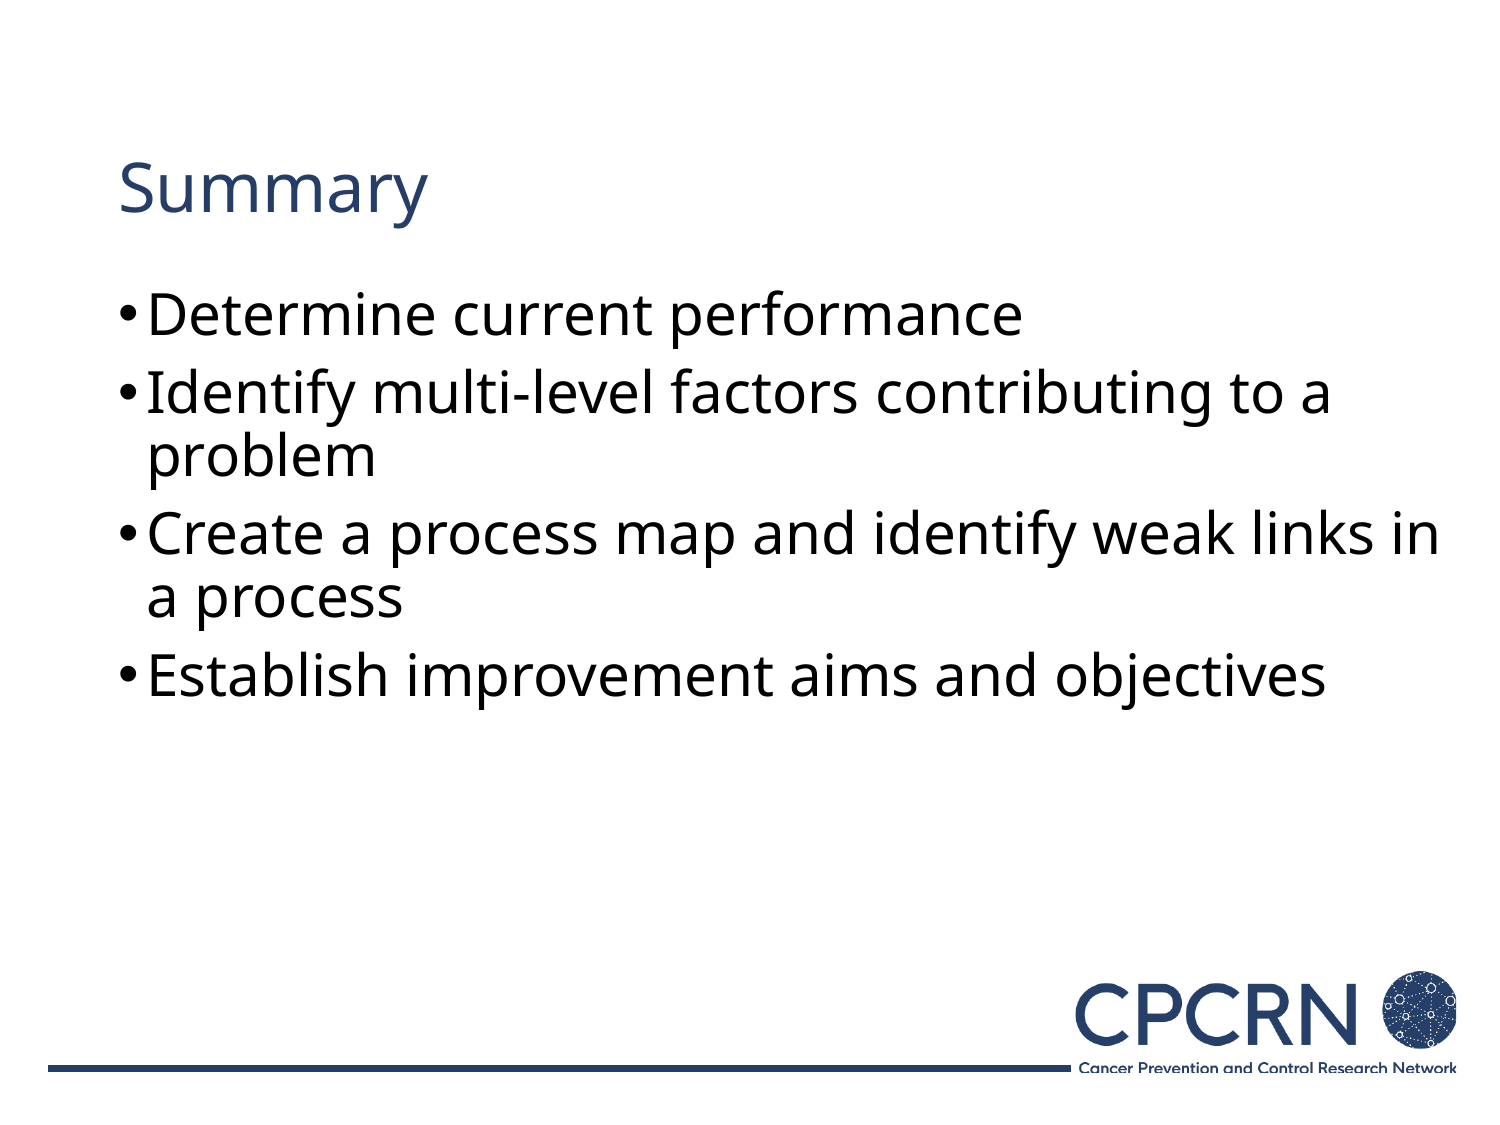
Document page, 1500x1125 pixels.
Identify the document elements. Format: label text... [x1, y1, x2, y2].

list Determine current performance Identify multi-level factors contributing to a problem Create a process map and identify weak links in a process Establish improvement aims and objectives [103, 277, 1477, 985]
title Summary [103, 103, 1397, 277]
